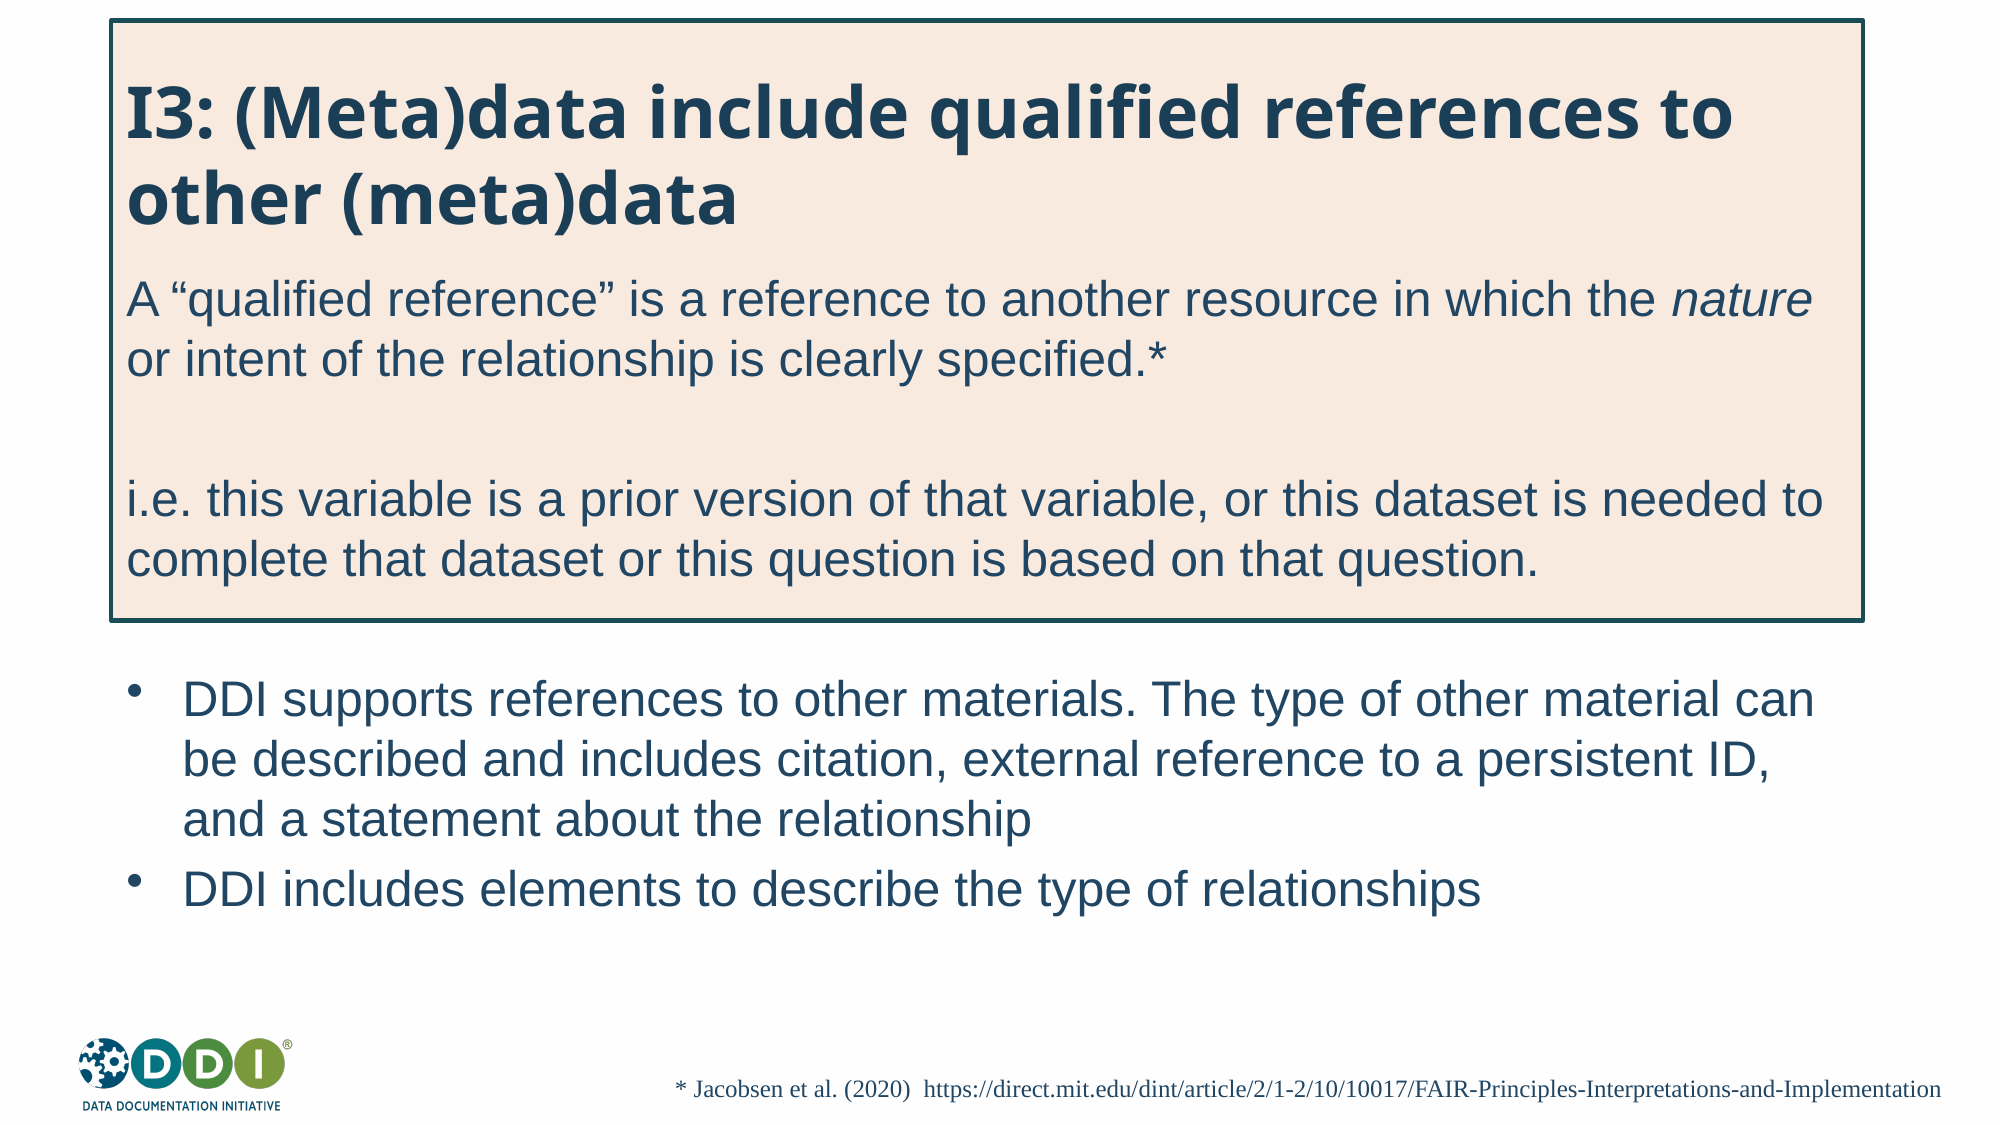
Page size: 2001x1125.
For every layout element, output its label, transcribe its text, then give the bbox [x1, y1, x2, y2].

title I3: (Meta)data include qualified references to other (meta)data [111, 59, 1864, 247]
list A “qualified reference” is a reference to another resource in which the nature or intent of the relationship is clearly specified.* i.e. this variable is a prior version of that variable, or this dataset is needed to complete that dataset or this question is based on that question. DDI supports references to other materials. The type of other material can be described and includes citation, external reference to a persistent ID, and a statement about the relationship DDI includes elements to describe the type of relationships [111, 259, 1864, 1019]
text_box * Jacobsen et al. (2020) https://direct.mit.edu/dint/article/2/1-2/10/10017/FAIR-Principles-Interpretations-and-Implementation [660, 1065, 2000, 1110]
picture [65, 1032, 305, 1115]
text_box [109, 18, 1865, 623]
